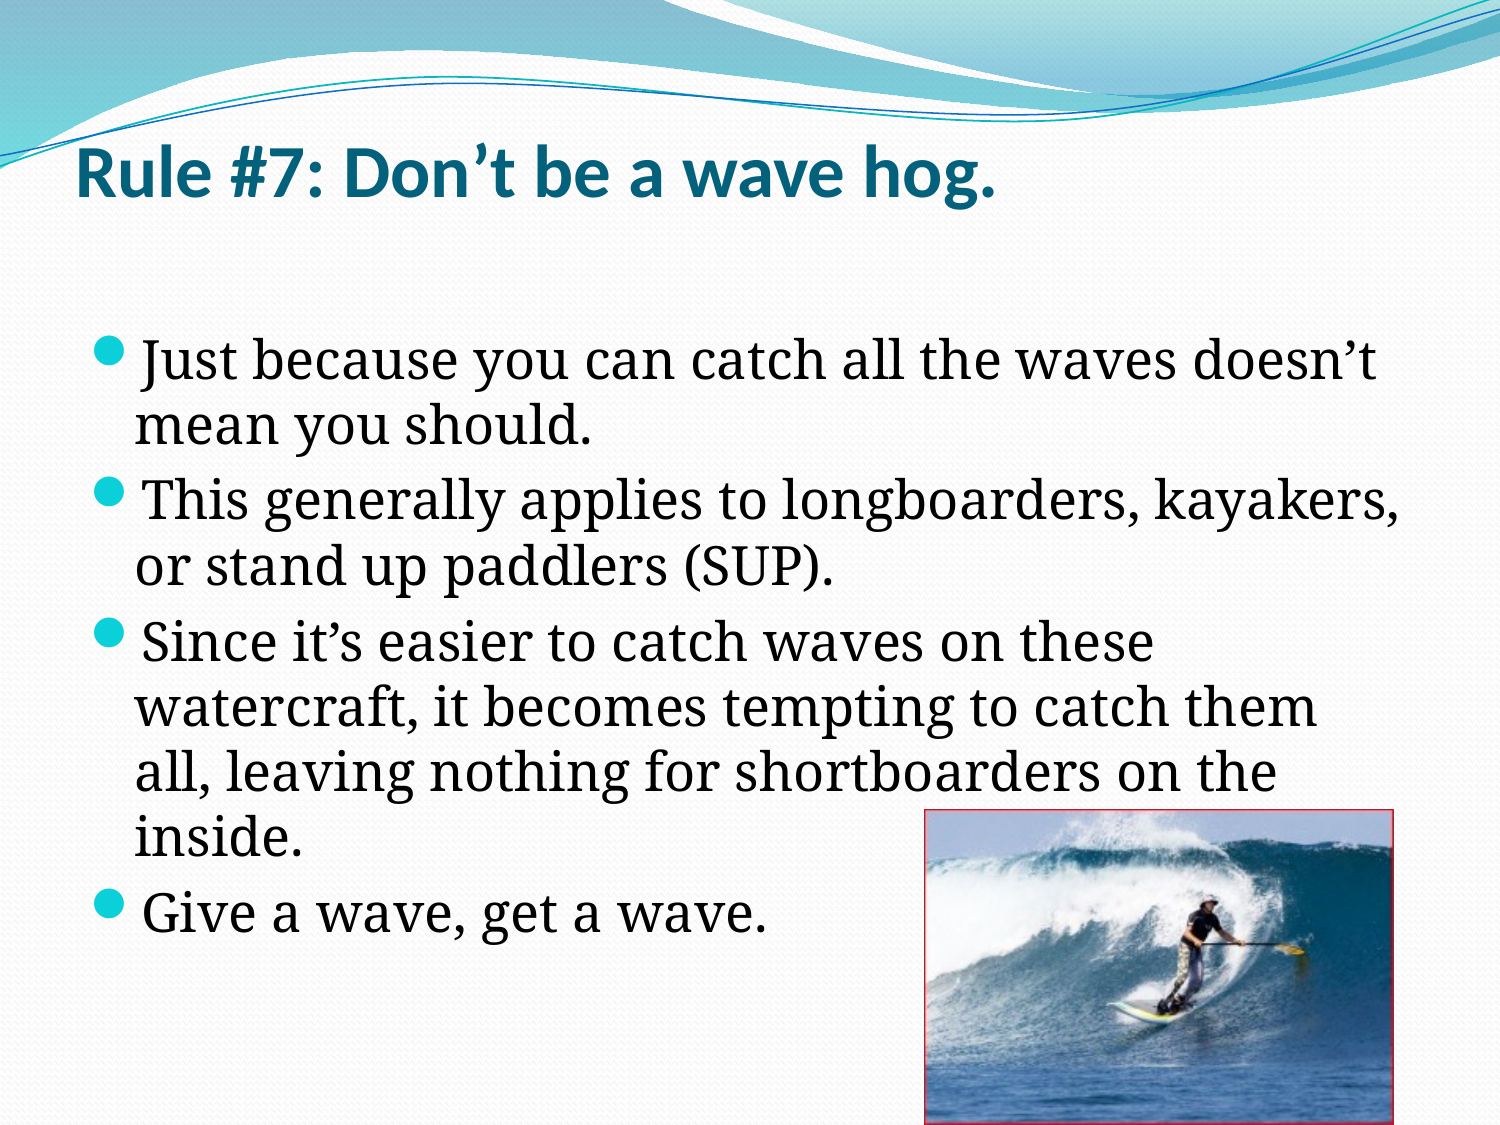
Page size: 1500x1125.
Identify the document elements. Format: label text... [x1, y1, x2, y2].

title Rule #7: Don’t be a wave hog. [75, 115, 1425, 303]
picture [924, 809, 1394, 1125]
list Just because you can catch all the waves doesn’t mean you should. This generally applies to longboarders, kayakers, or stand up paddlers (SUP). Since it’s easier to catch waves on these watercraft, it becomes tempting to catch them all, leaving nothing for shortboarders on the inside. Give a wave, get a wave. [75, 317, 1425, 1038]
